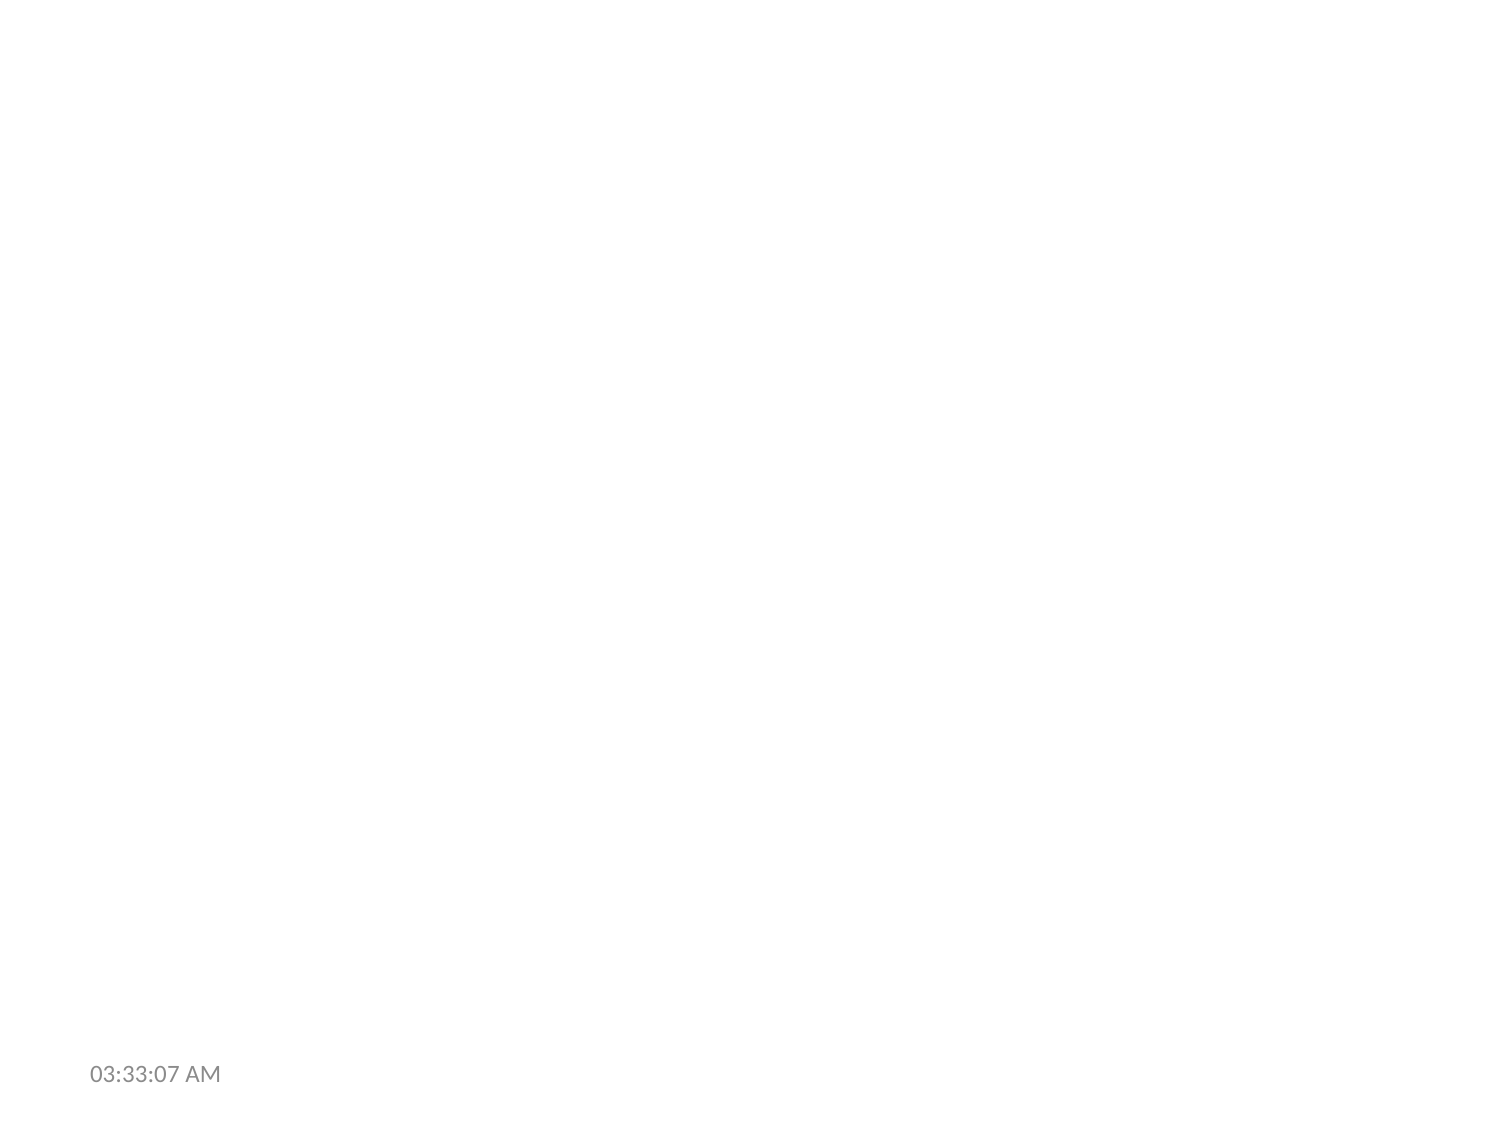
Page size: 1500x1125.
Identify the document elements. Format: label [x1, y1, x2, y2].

slide_number [75, 1042, 425, 1103]
